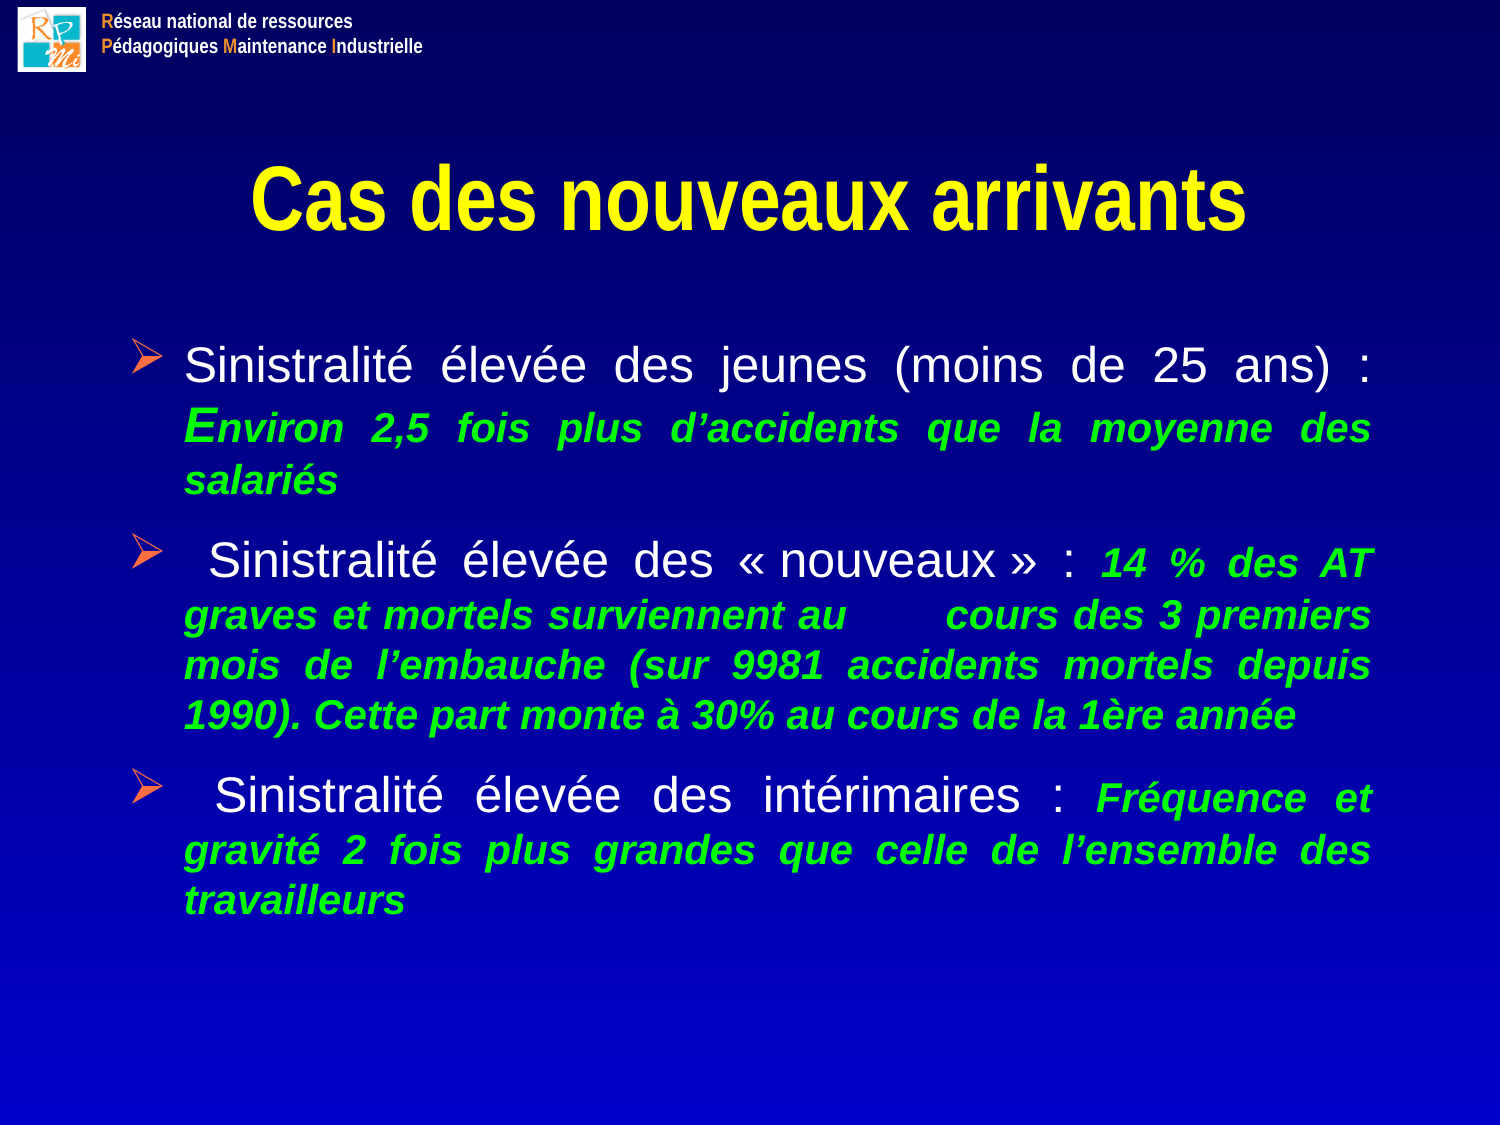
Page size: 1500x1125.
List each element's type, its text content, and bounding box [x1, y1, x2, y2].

title Cas des nouveaux arrivants [112, 99, 1388, 288]
picture [17, 7, 86, 72]
list Sinistralité élevée des jeunes (moins de 25 ans) : Environ 2,5 fois plus d’accidents que la moyenne des salariés Sinistralité élevée des « nouveaux » : 14 % des AT graves et mortels surviennent au cours des 3 premiers mois de l’embauche (sur 9981 accidents mortels depuis 1990). Cette part monte à 30% au cours de la 1ère année Sinistralité élevée des intérimaires : Fréquence et gravité 2 fois plus grandes que celle de l’ensemble des travailleurs [112, 324, 1388, 1000]
